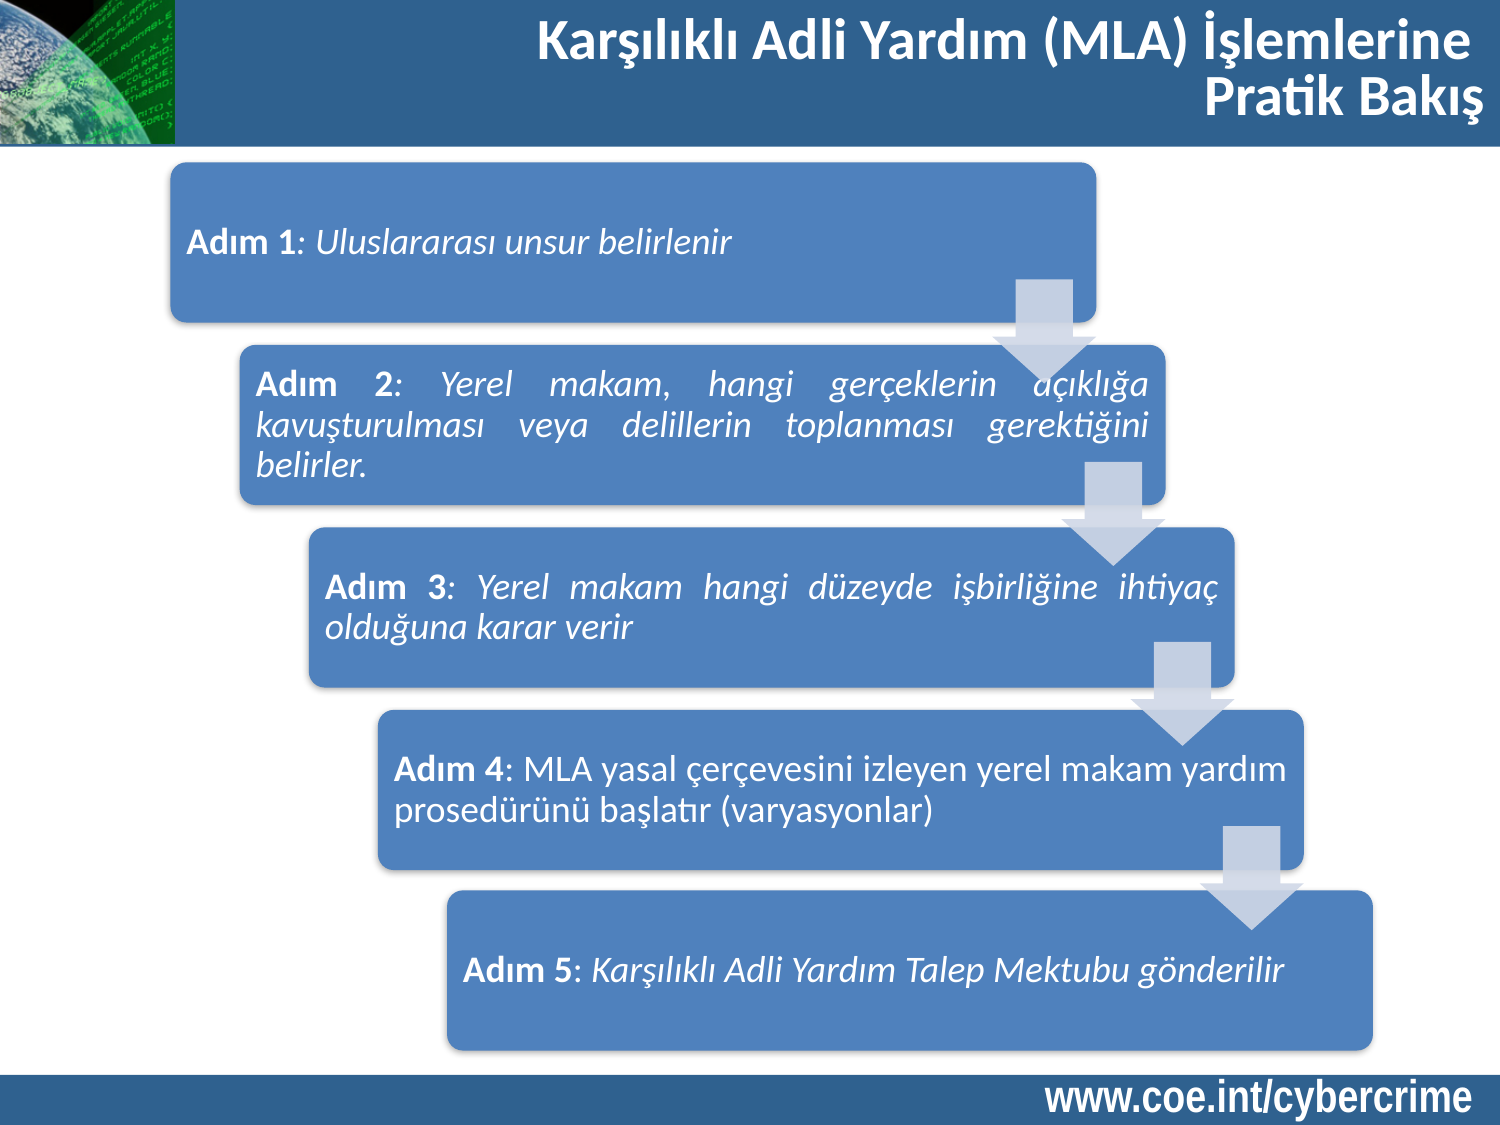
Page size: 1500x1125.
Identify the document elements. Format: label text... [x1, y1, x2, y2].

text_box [170, 162, 1374, 1053]
text_box www.coe.int/cybercrime [1030, 1059, 1500, 1125]
text_box [0, 1073, 1030, 1125]
text_box Karşılıklı Adli Yardım (MLA) İşlemlerine Pratik Bakış [177, 0, 1500, 149]
picture [0, 0, 175, 144]
